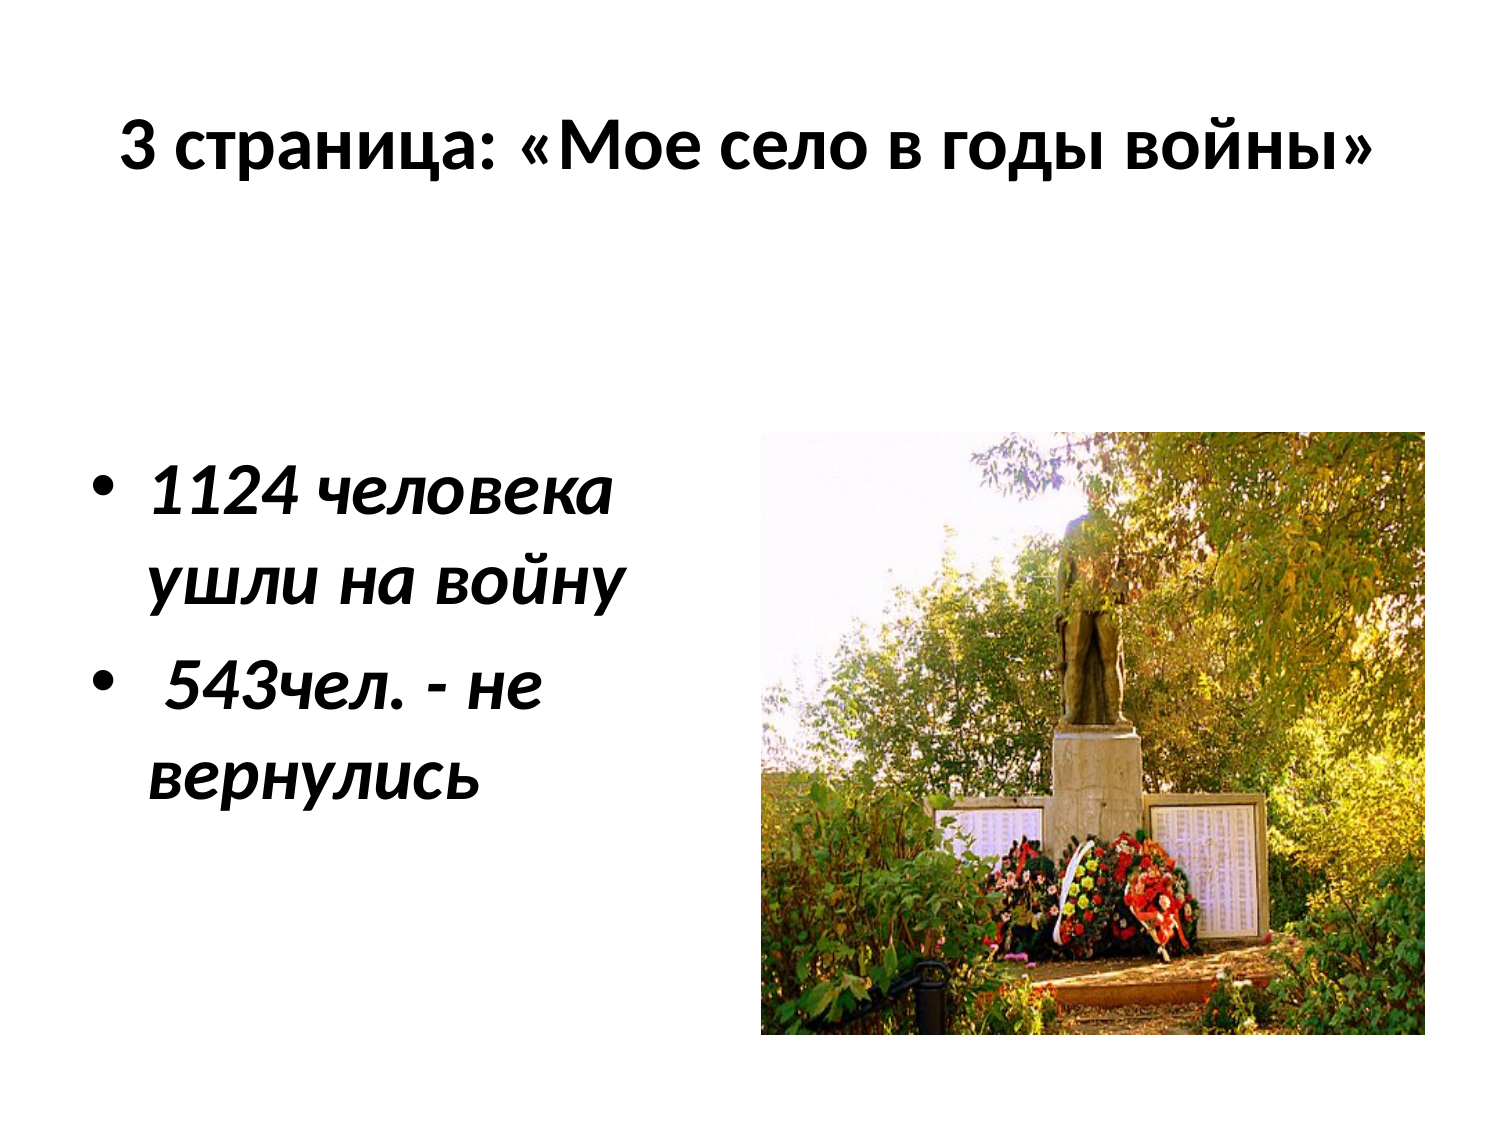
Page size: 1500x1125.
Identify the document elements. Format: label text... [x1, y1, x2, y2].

list 1124 человека ушли на войну 543чел. - не вернулись [75, 356, 738, 1035]
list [761, 431, 1426, 1036]
title 3 страница: «Мое село в годы войны» [75, 45, 1425, 233]
